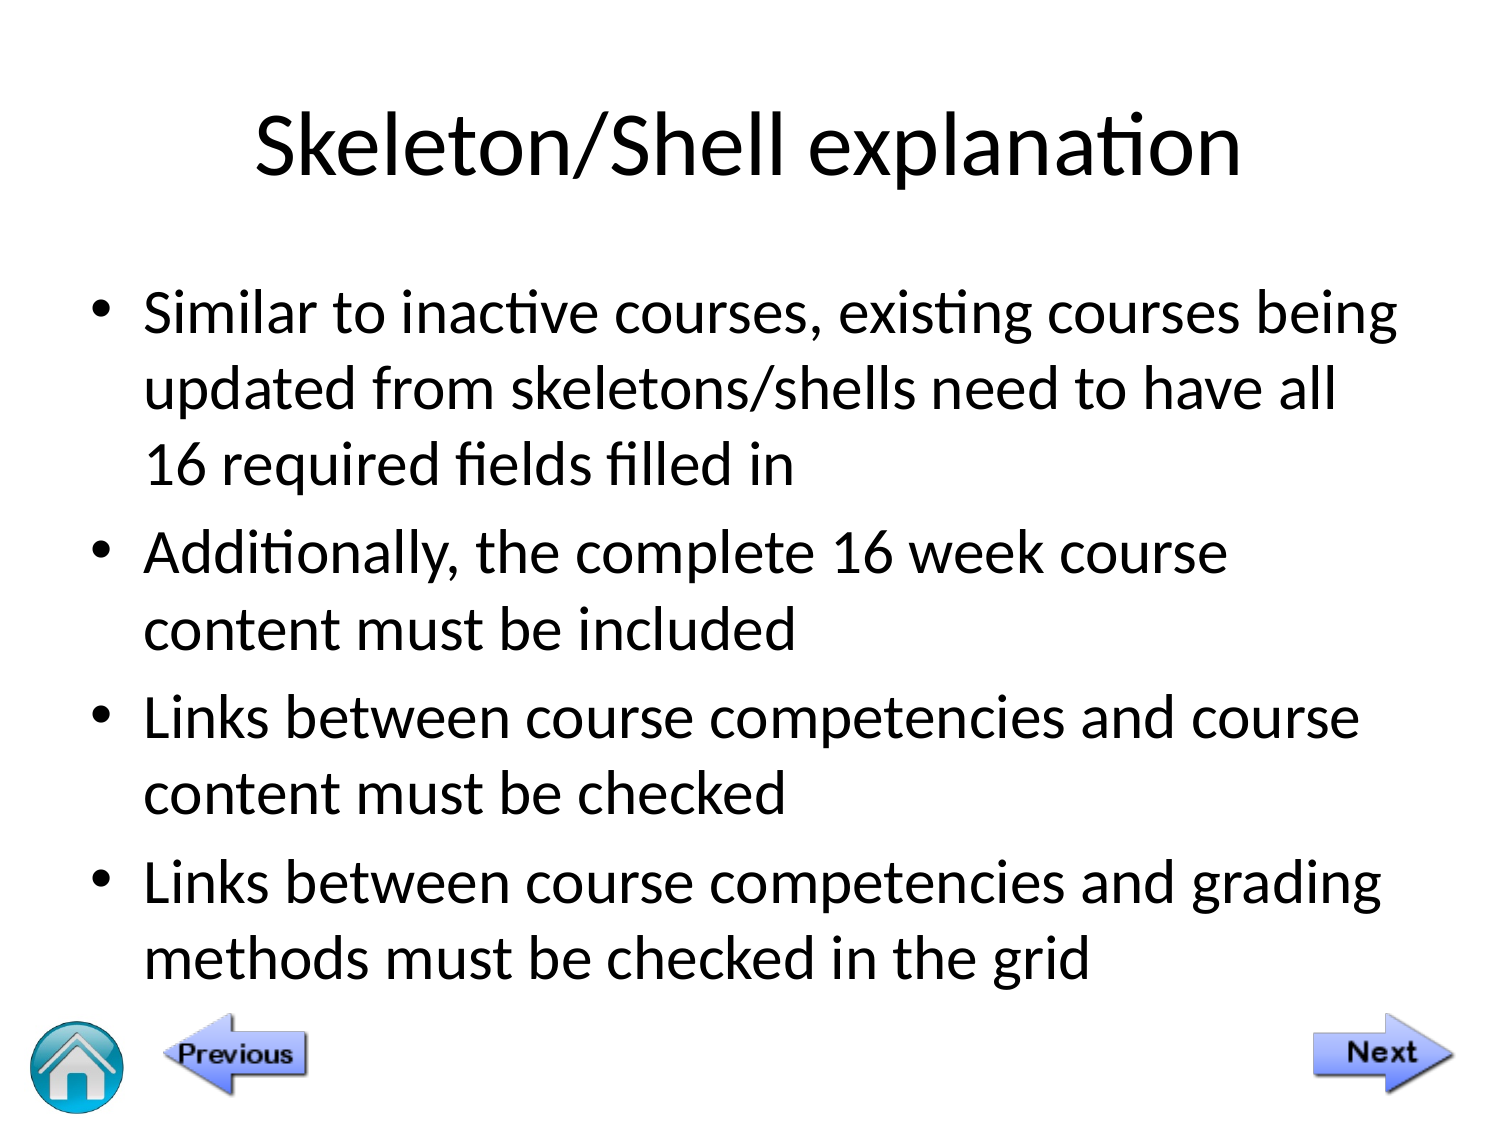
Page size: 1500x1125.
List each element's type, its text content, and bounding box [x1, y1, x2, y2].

picture [1312, 1012, 1460, 1100]
picture [162, 1012, 313, 1102]
picture [24, 1014, 129, 1118]
list Similar to inactive courses, existing courses being updated from skeletons/shells need to have all 16 required fields filled in Additionally, the complete 16 week course content must be included Links between course competencies and course content must be checked Links between course competencies and grading methods must be checked in the grid [75, 262, 1425, 1005]
title Skeleton/Shell explanation [75, 45, 1425, 233]
